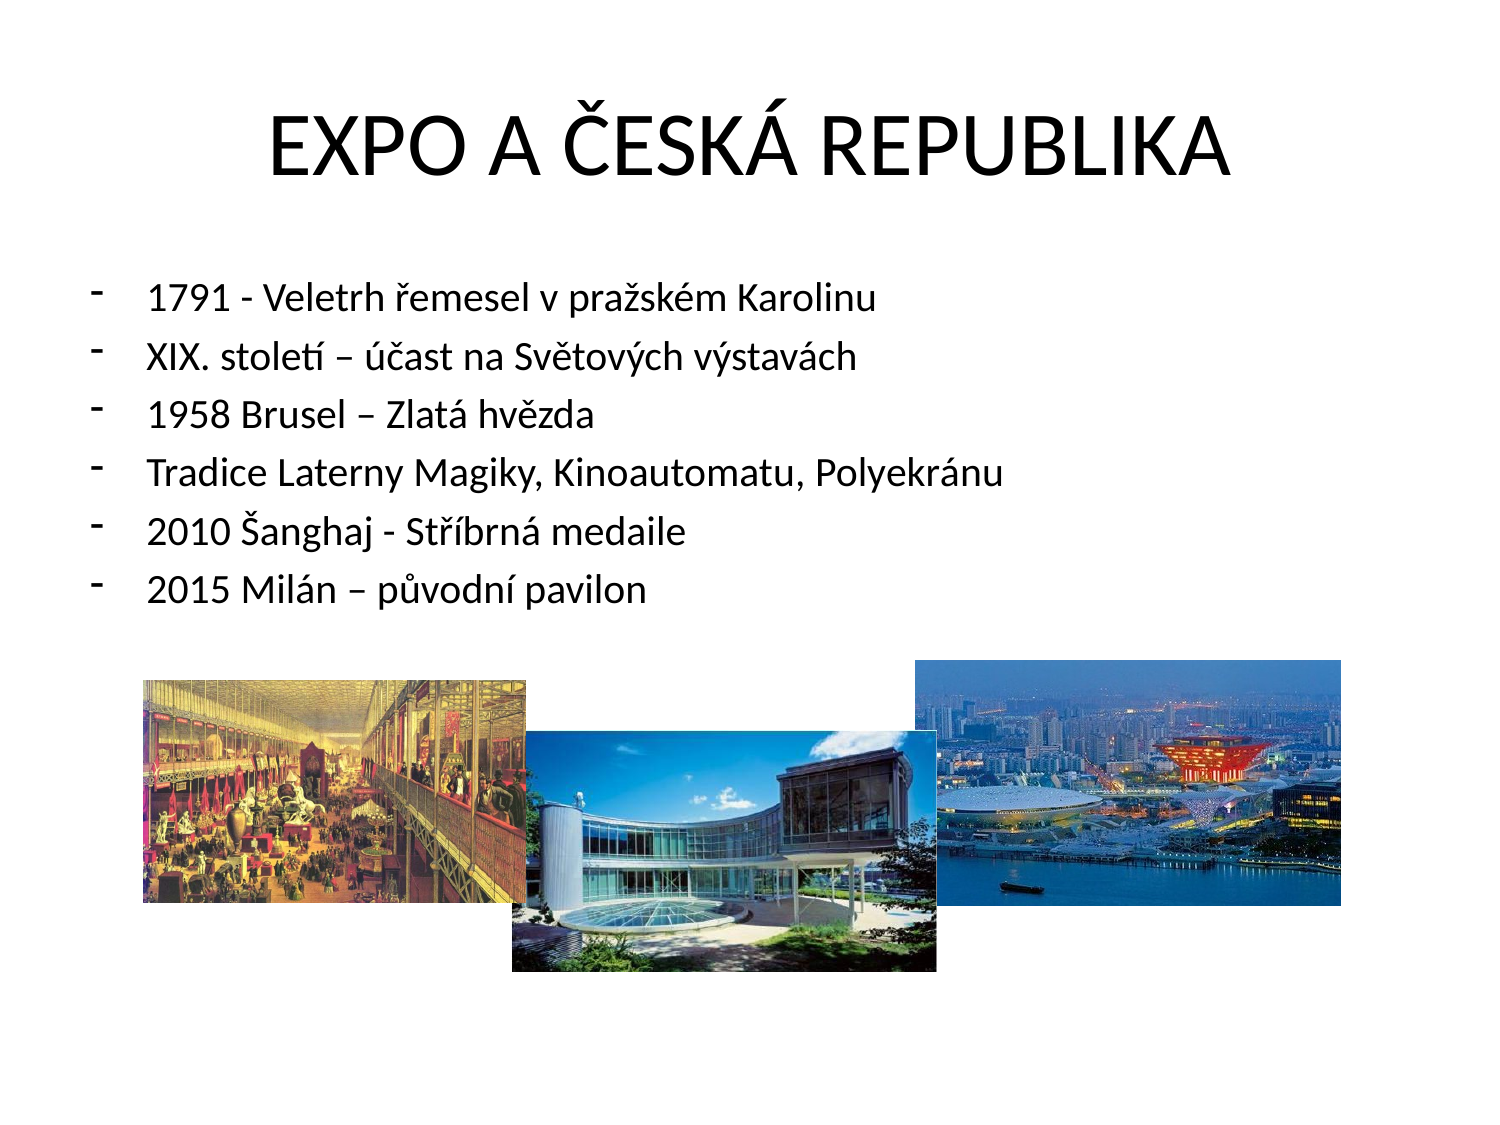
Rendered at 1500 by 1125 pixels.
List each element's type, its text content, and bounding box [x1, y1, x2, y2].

title EXPO A ČESKÁ REPUBLIKA [75, 45, 1425, 233]
picture [143, 659, 1341, 972]
list 1791 - Veletrh řemesel v pražském Karolinu XIX. století – účast na Světových výstavách 1958 Brusel – Zlatá hvězda Tradice Laterny Magiky, Kinoautomatu, Polyekránu 2010 Šanghaj - Stříbrná medaile 2015 Milán – původní pavilon [75, 262, 1425, 1005]
